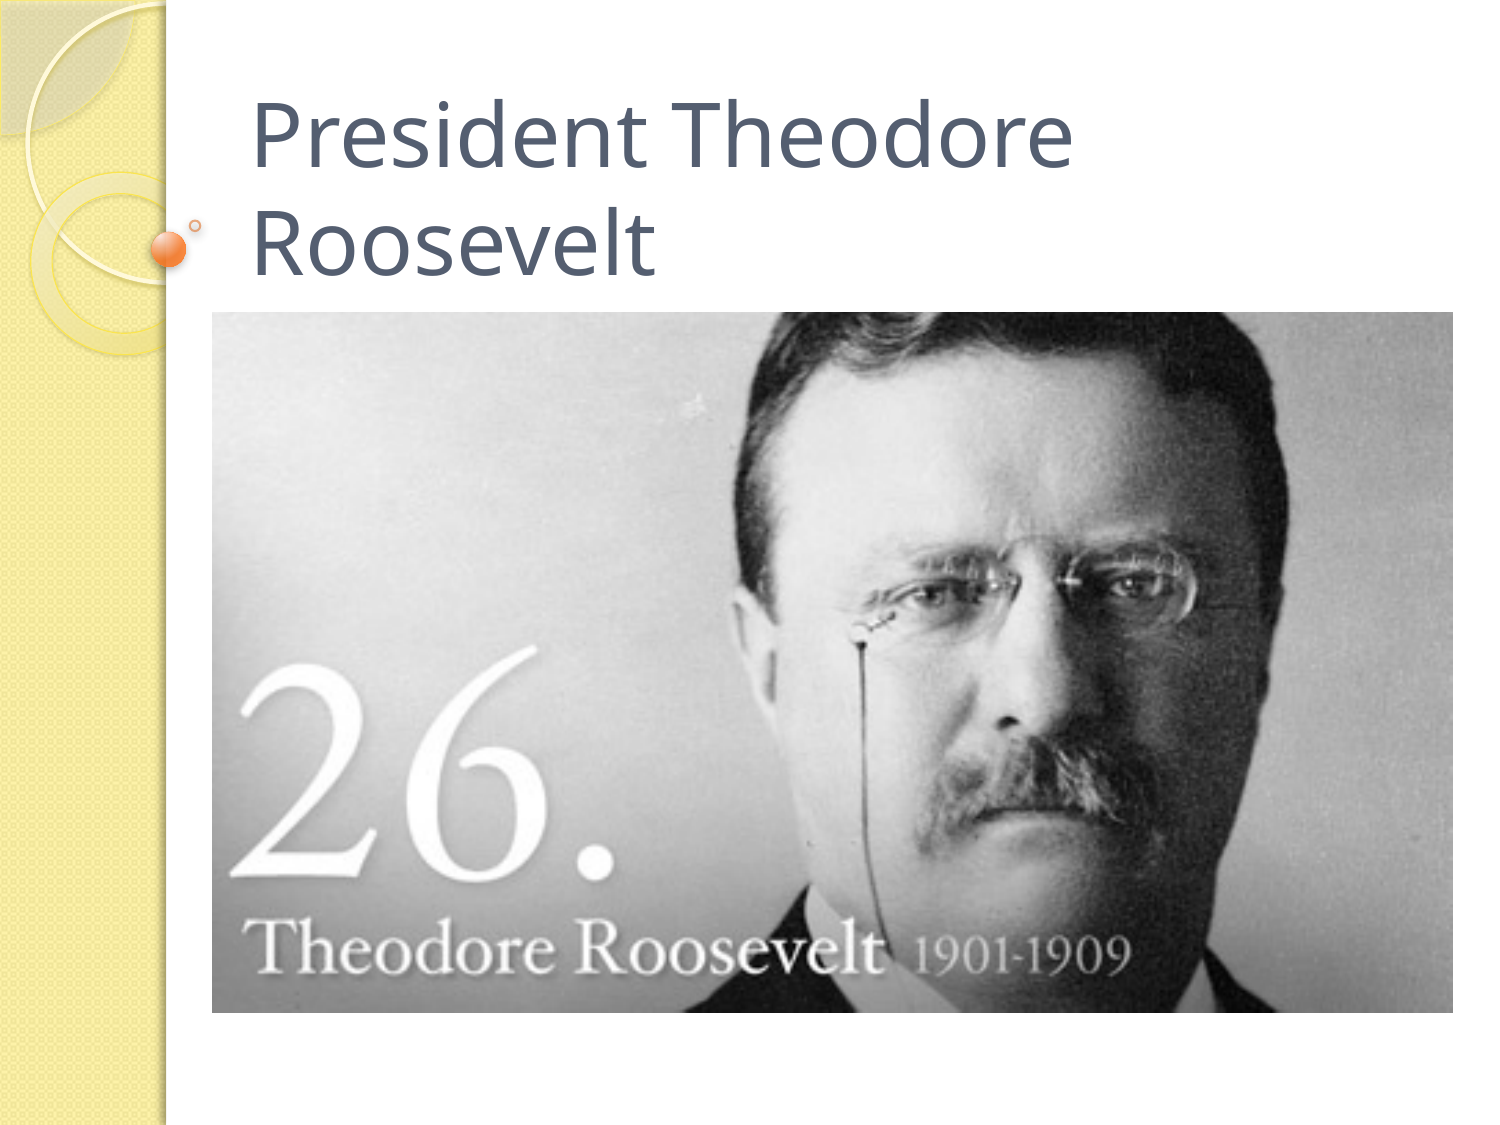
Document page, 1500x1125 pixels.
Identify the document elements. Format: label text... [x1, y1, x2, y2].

title President Theodore Roosevelt [234, 59, 1450, 301]
picture [212, 312, 1453, 1013]
